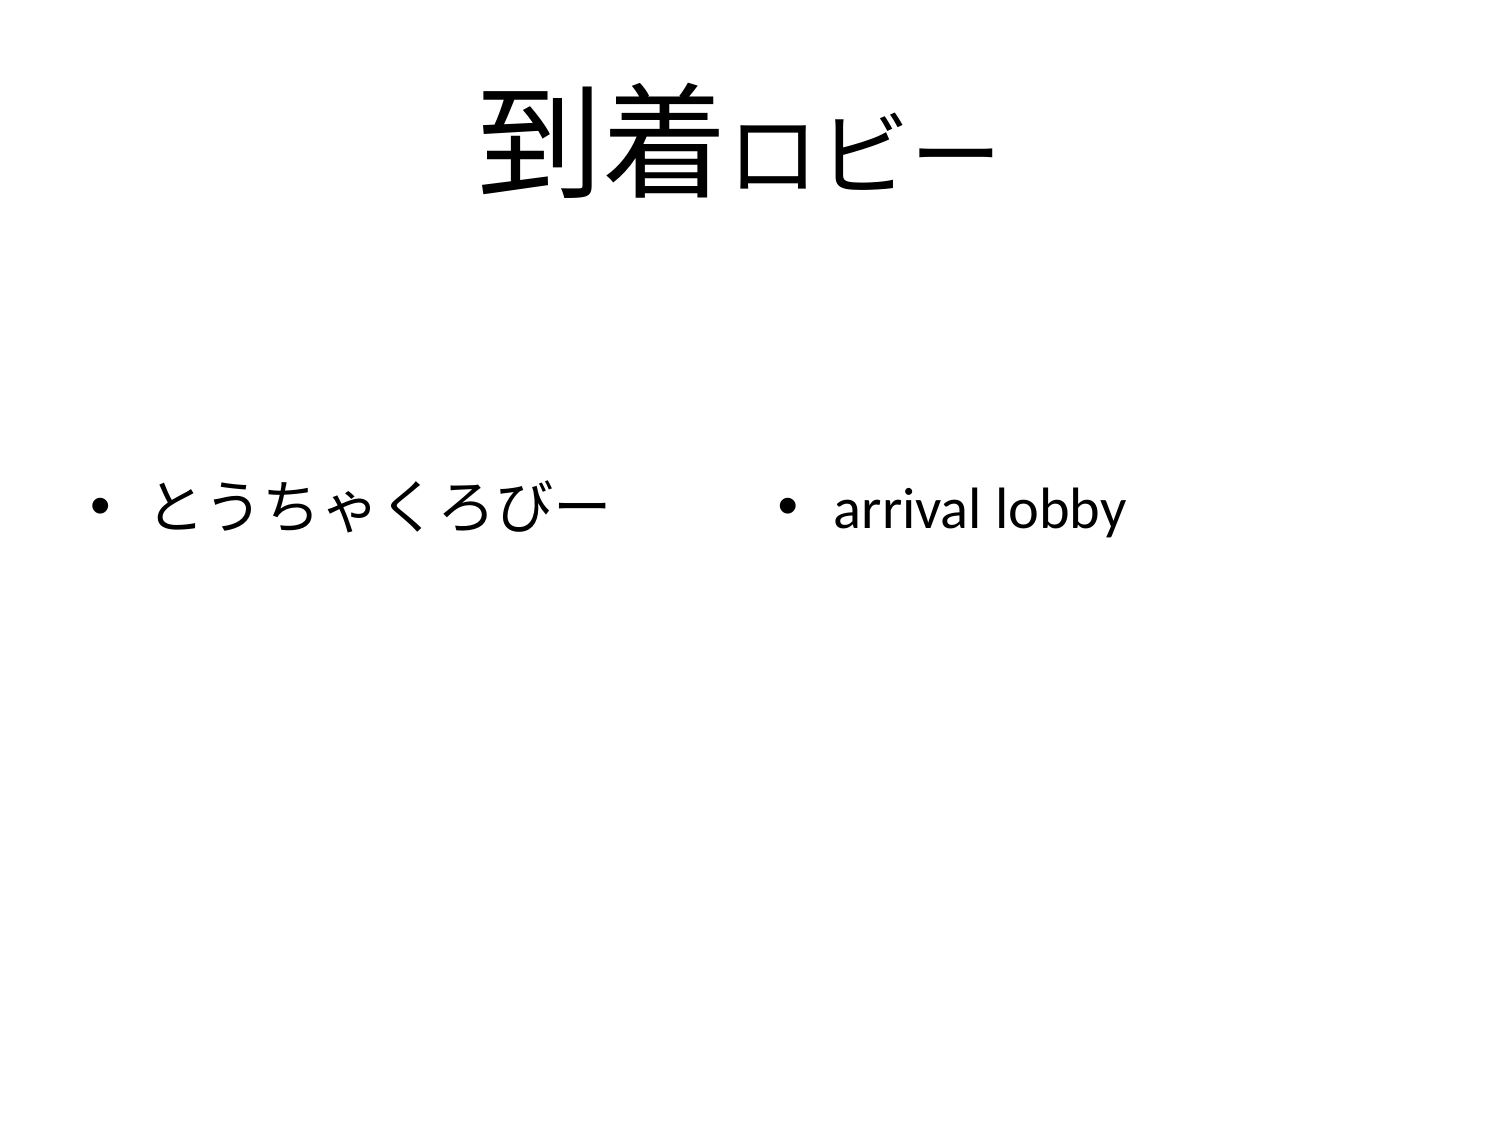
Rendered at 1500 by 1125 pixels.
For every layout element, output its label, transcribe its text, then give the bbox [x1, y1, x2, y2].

title 到着ロビー [74, 44, 1426, 233]
list arrival lobby [762, 462, 1426, 1006]
list とうちゃくろびー [74, 462, 738, 1006]
